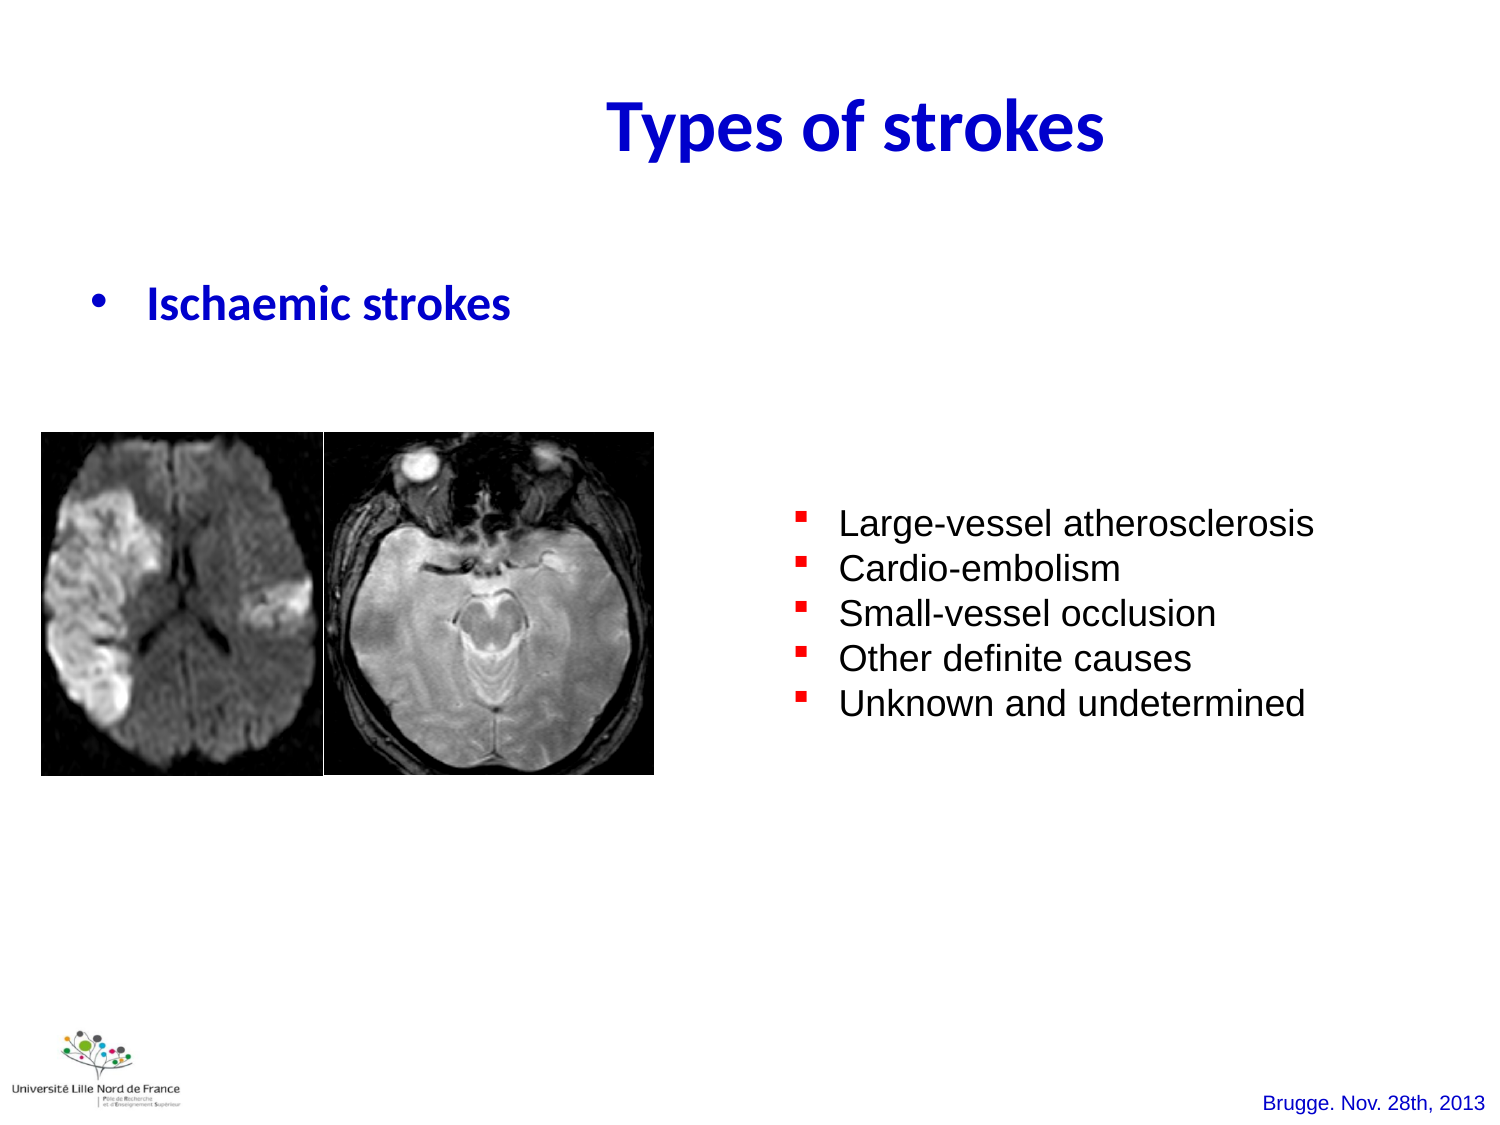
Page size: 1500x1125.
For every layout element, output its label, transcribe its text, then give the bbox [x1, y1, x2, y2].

picture [324, 432, 654, 776]
list Ischaemic strokes [74, 262, 738, 1012]
picture [40, 432, 323, 776]
picture [11, 1011, 183, 1123]
title Types of strokes [289, 27, 1424, 216]
text_box Large-vessel atherosclerosis Cardio-embolism Small-vessel occlusion Other definite causes Unknown and undetermined [738, 491, 1436, 732]
